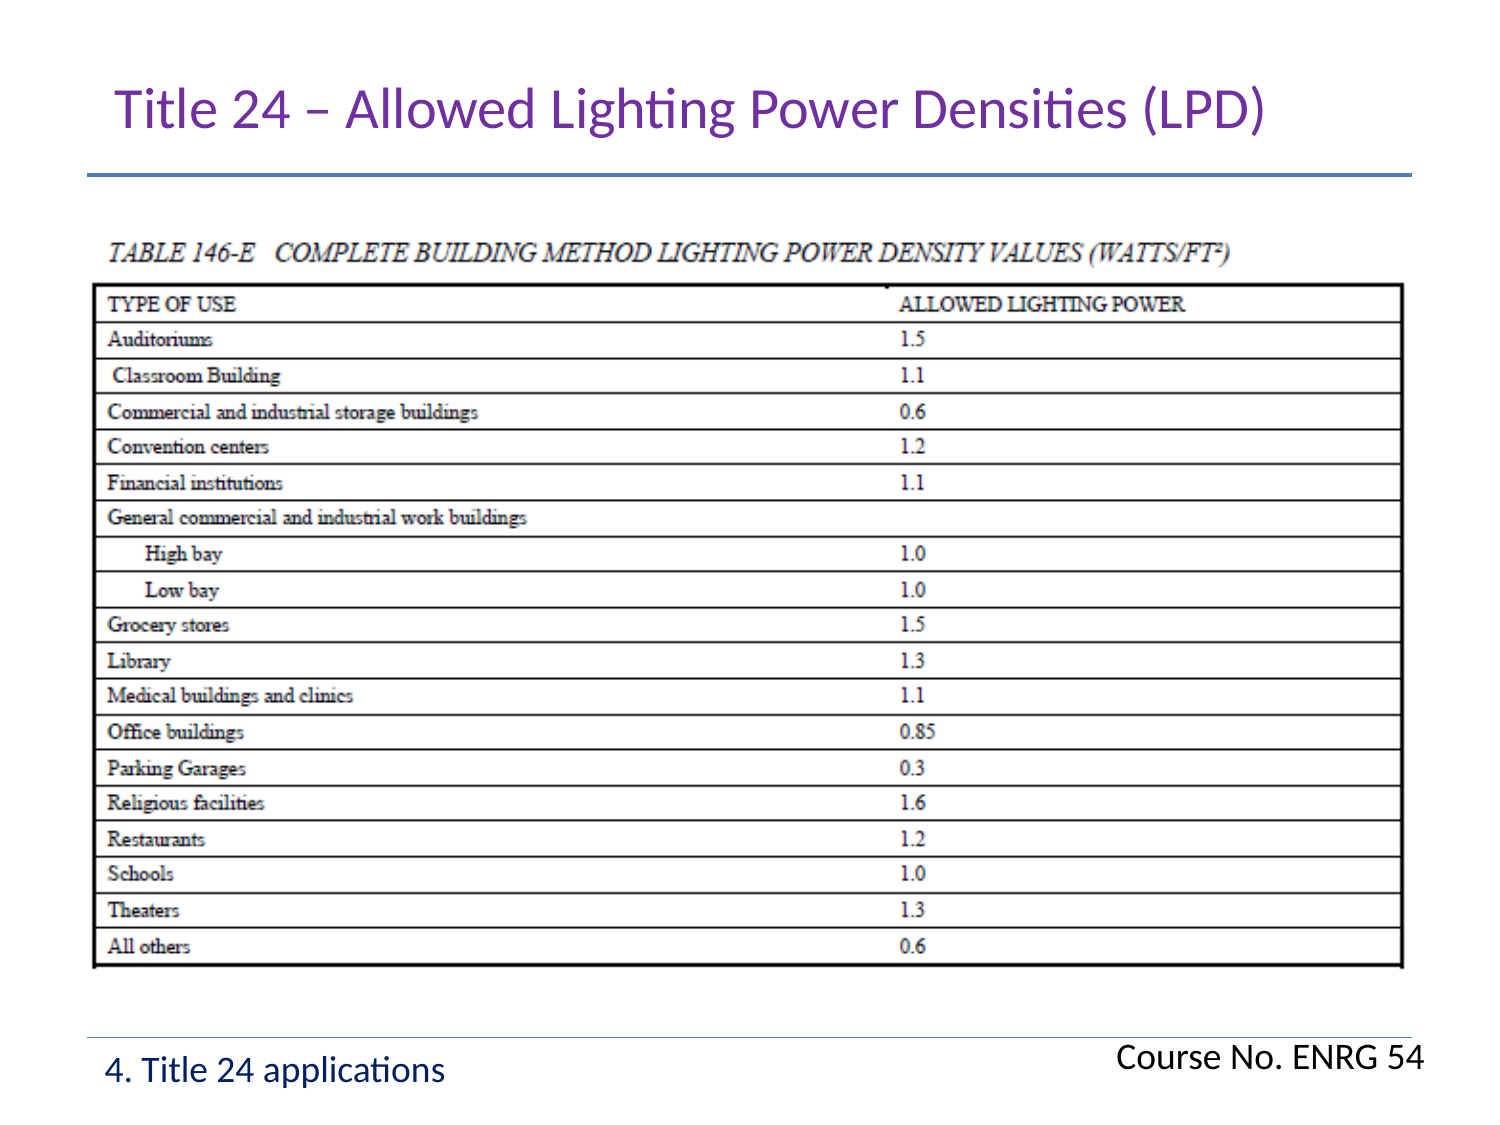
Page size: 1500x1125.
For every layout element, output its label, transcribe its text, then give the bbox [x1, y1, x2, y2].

picture [87, 224, 1414, 976]
text_box Title 24 – Allowed Lighting Power Densities (LPD) [99, 62, 1400, 148]
text_box Course No. ENRG 54 [1101, 1024, 1441, 1085]
text_box 4. Title 24 applications [89, 1045, 461, 1098]
